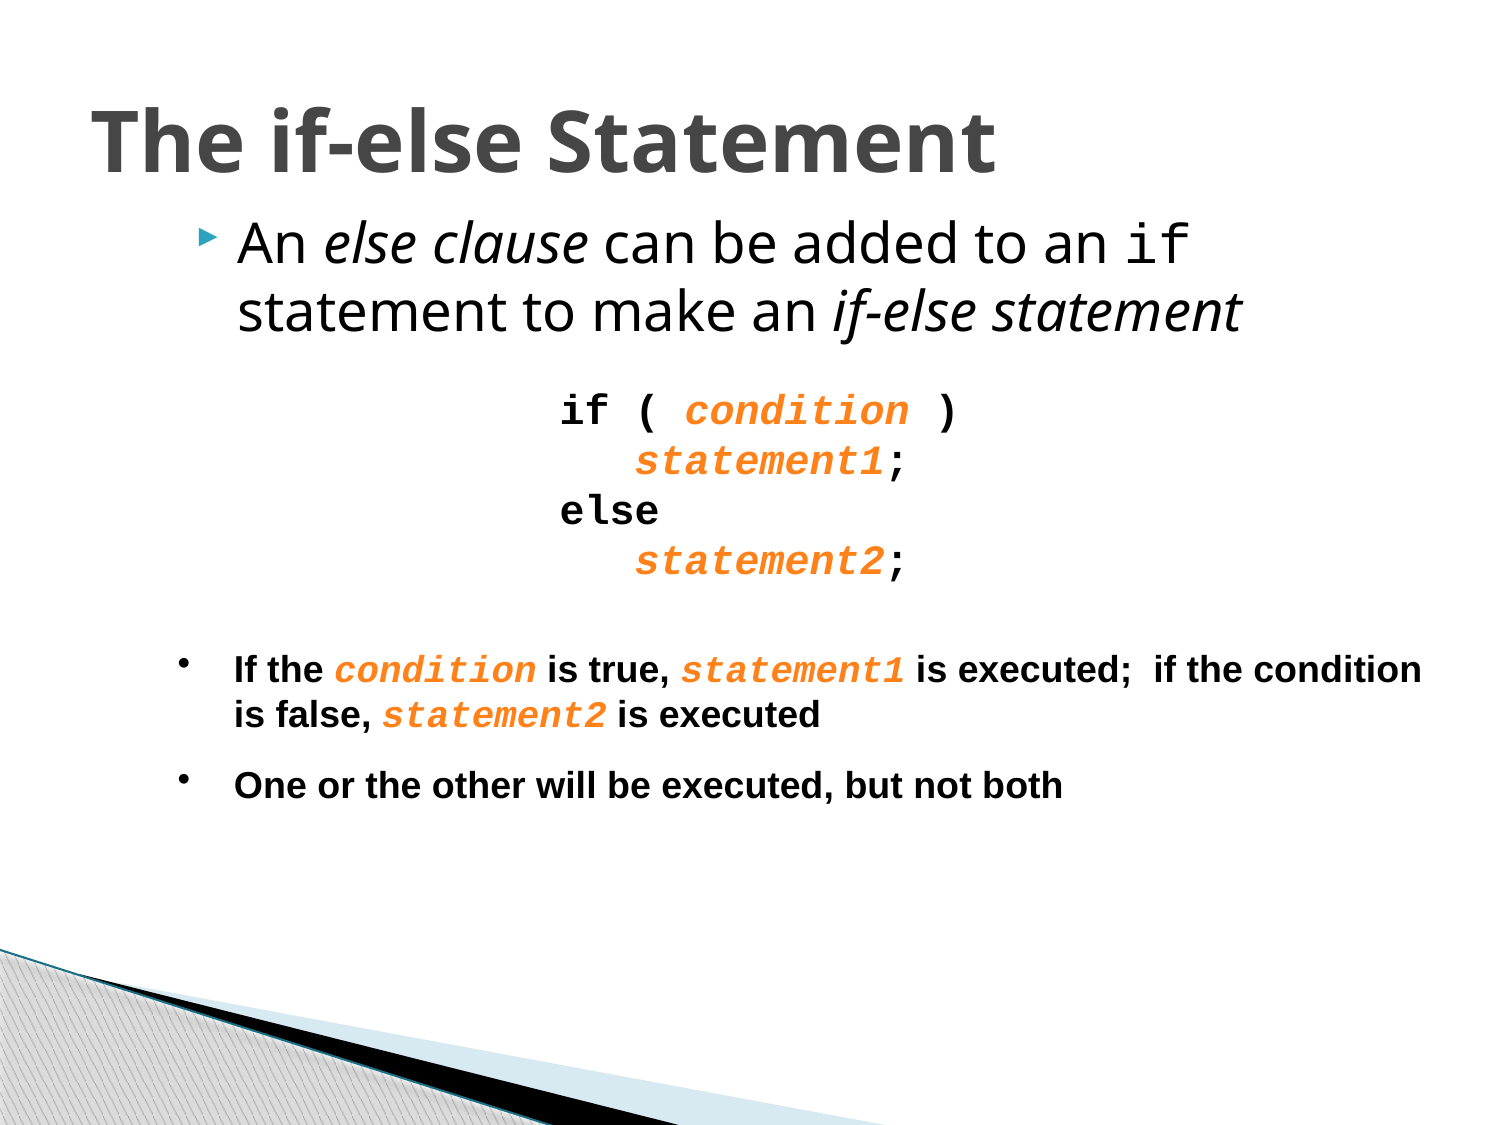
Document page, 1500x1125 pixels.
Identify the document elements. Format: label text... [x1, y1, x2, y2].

text_box if ( condition ) statement1; else statement2; [544, 375, 975, 590]
list An else clause can be added to an if statement to make an if-else statement [162, 200, 1463, 369]
text_box If the condition is true, statement1 is executed; if the condition is false, statement2 is executed One or the other will be executed, but not both [162, 637, 1450, 1000]
title The if-else Statement [75, 45, 1425, 233]
